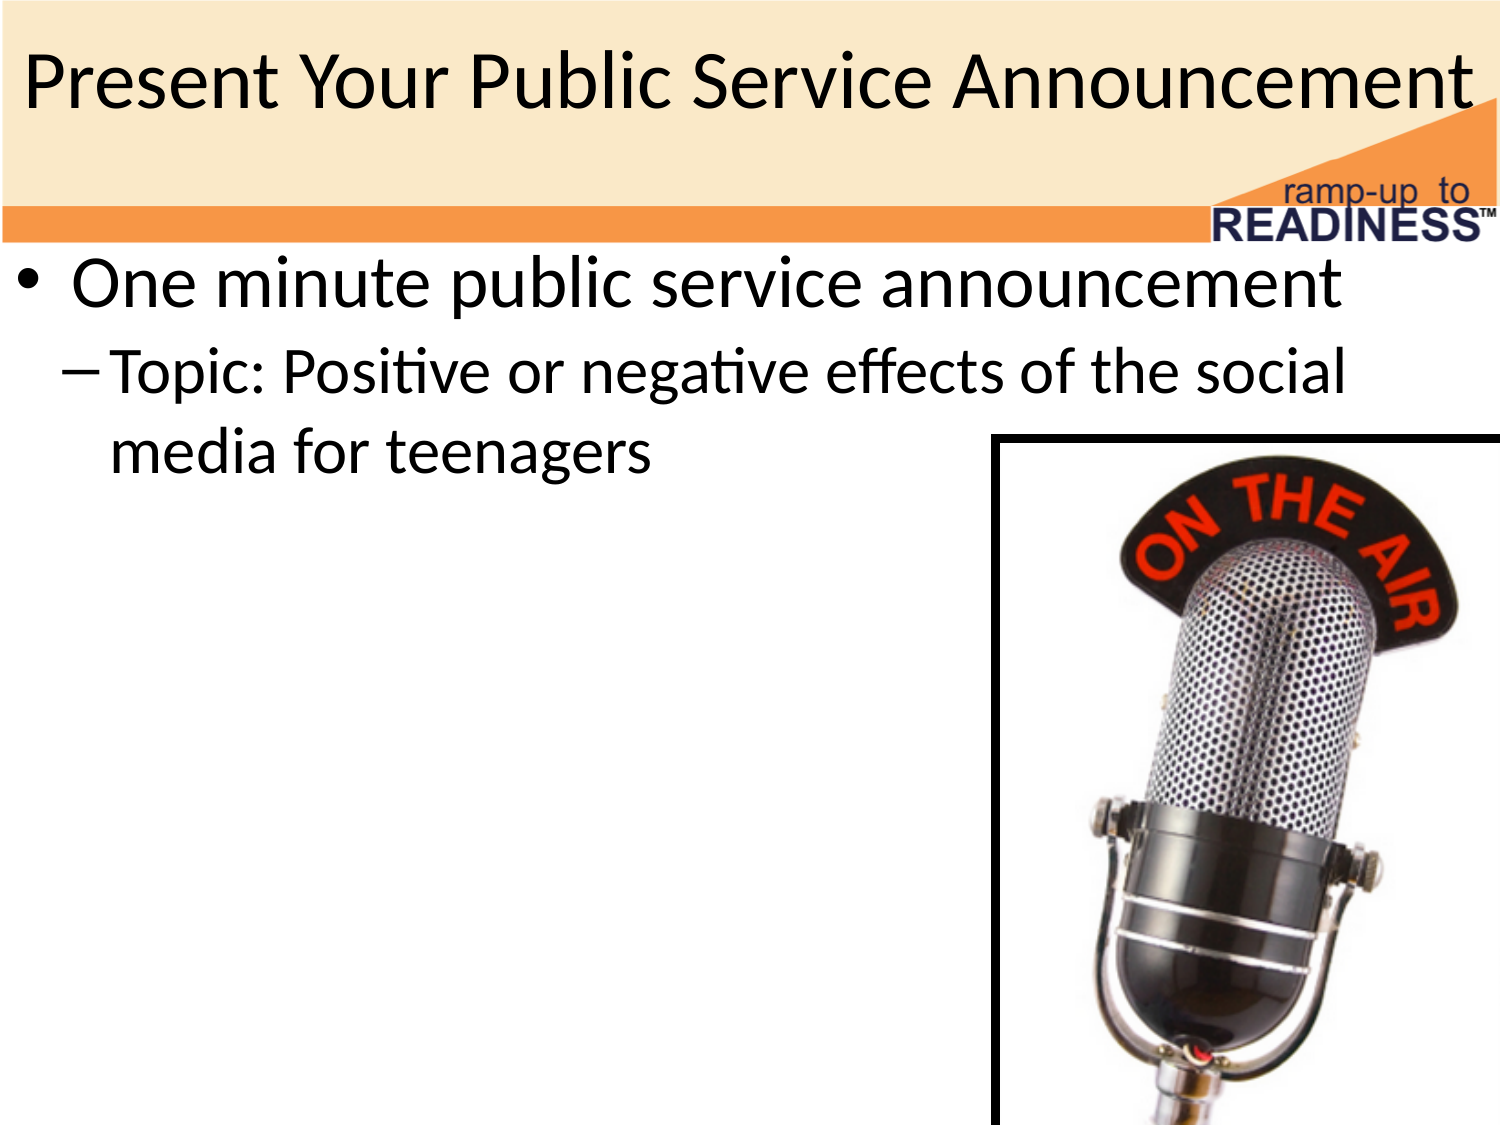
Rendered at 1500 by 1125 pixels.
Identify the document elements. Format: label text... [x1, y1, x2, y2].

title Present Your Public Service Announcement [0, 0, 1500, 150]
list One minute public service announcement Topic: Positive or negative effects of the social media for teenagers [0, 224, 1500, 1125]
picture [999, 443, 1500, 1125]
picture [0, 150, 1500, 224]
